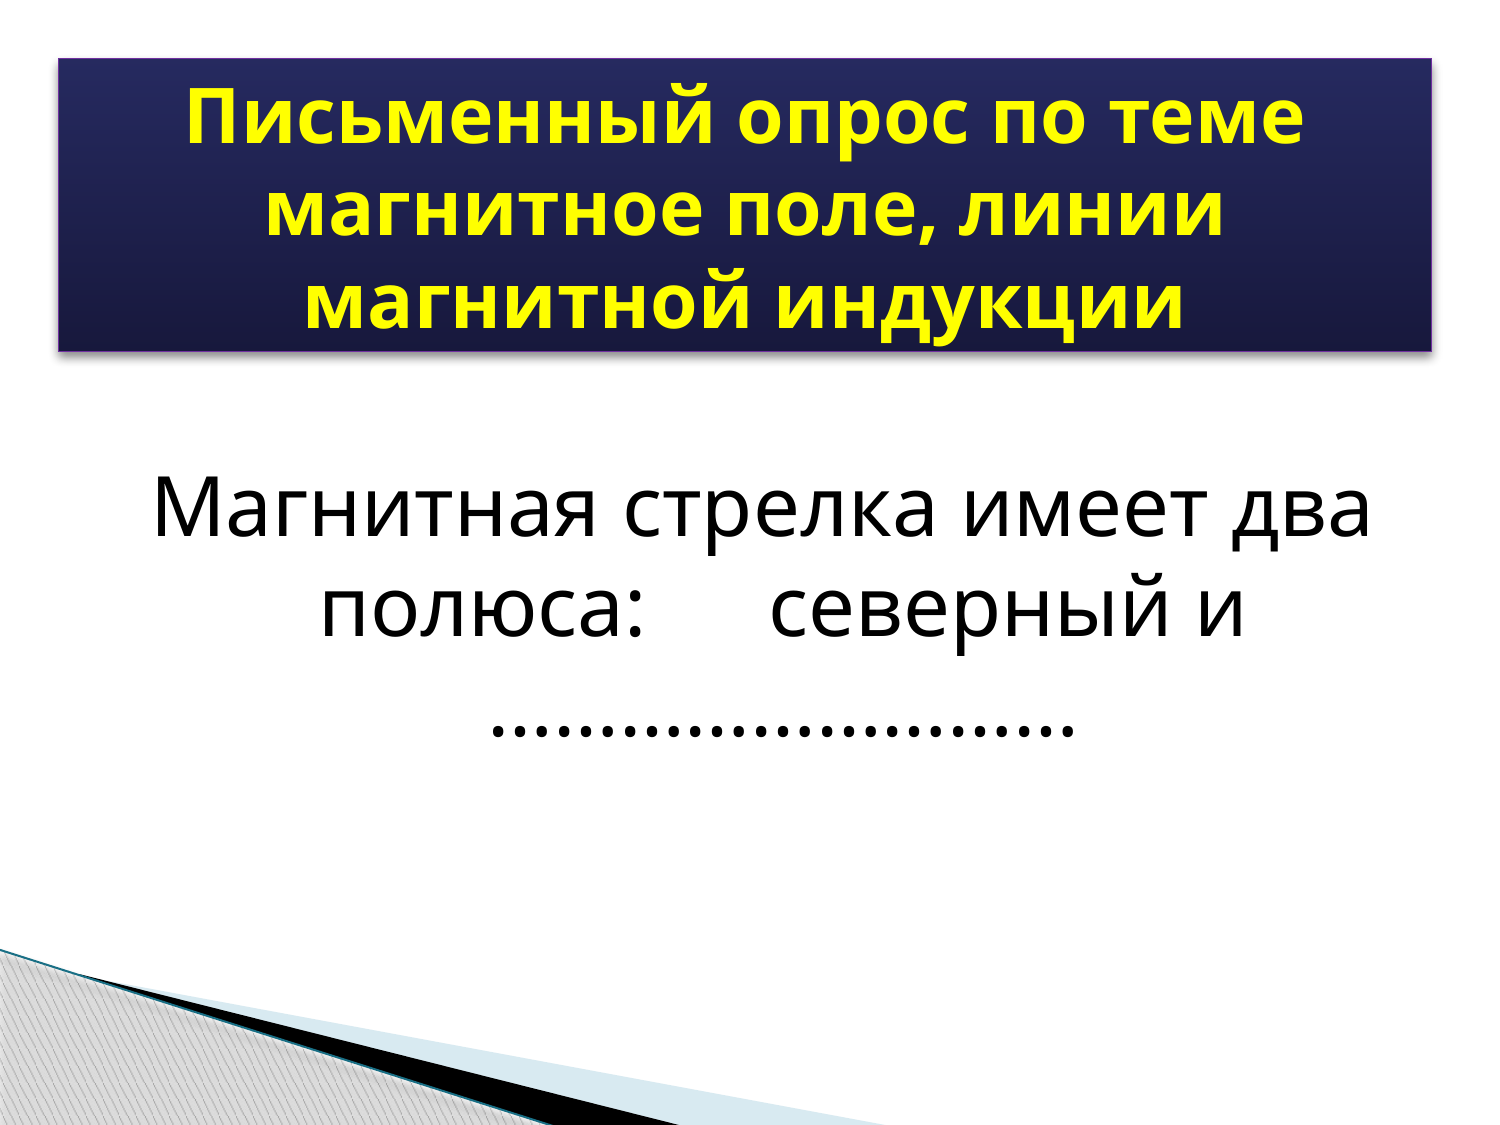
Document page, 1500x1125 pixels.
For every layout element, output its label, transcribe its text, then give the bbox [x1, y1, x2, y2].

list Магнитная стрелка имеет два полюса: северный и ……………………… [82, 445, 1425, 1005]
title Письменный опрос по теме магнитное поле, линии магнитной индукции [58, 58, 1432, 352]
